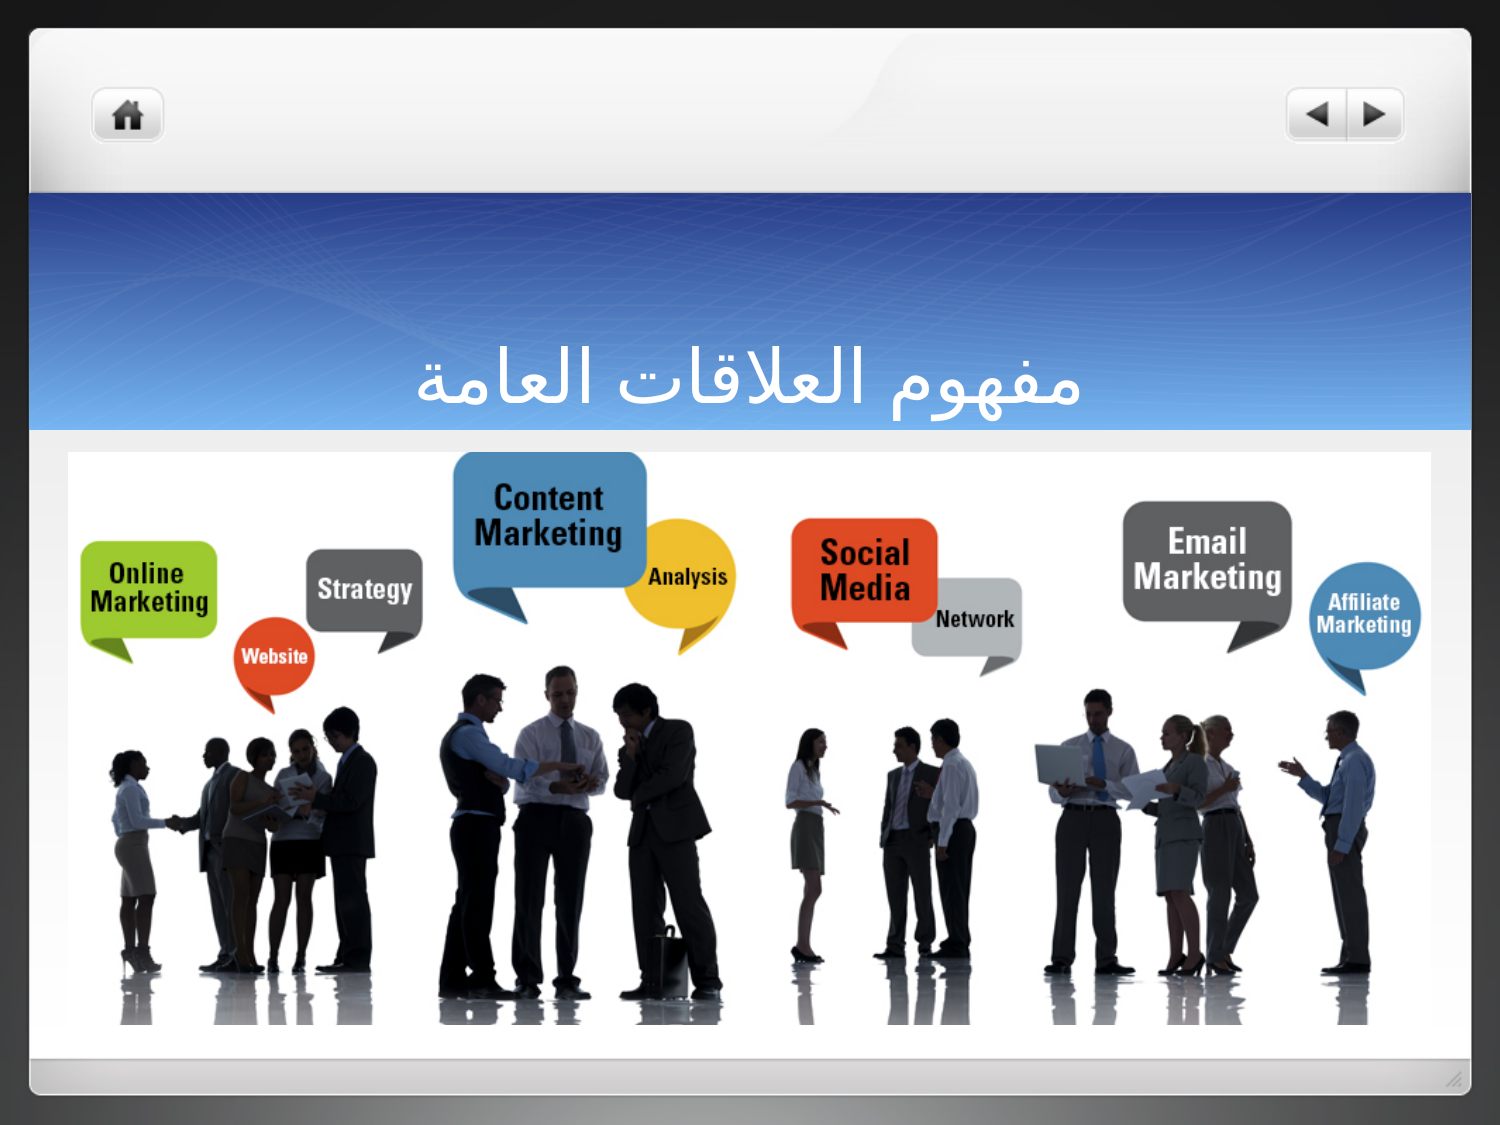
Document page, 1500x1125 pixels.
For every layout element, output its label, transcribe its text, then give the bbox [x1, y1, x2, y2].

picture [0, 0, 1500, 1125]
title مفهوم العلاقات العامة [68, 238, 1432, 427]
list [67, 451, 1432, 1026]
